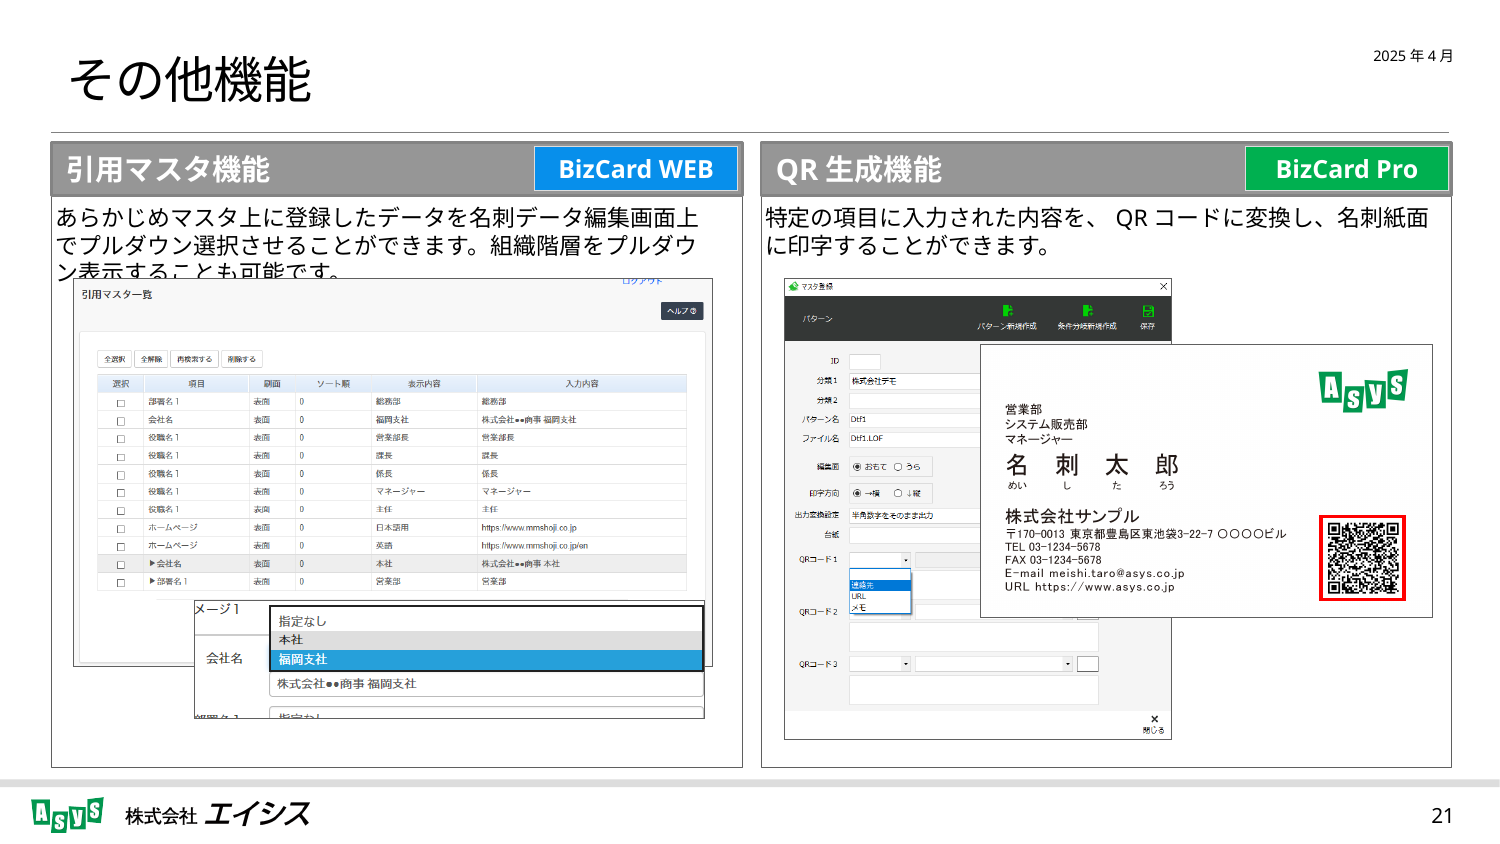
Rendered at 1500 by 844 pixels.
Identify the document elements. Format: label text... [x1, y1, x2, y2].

slide_number 21 [1368, 794, 1470, 840]
picture [72, 278, 713, 719]
text_box [760, 197, 1453, 768]
title その他機能 [51, 33, 1449, 133]
text_box 引用マスタ機能 [50, 141, 744, 197]
picture [783, 278, 1433, 741]
picture [31, 797, 104, 833]
text_box [51, 197, 743, 768]
text_box BizCard Pro [1245, 146, 1449, 191]
text_box QR生成機能 [760, 141, 1453, 197]
picture [125, 799, 315, 830]
text_box BizCard WEB [534, 146, 738, 191]
